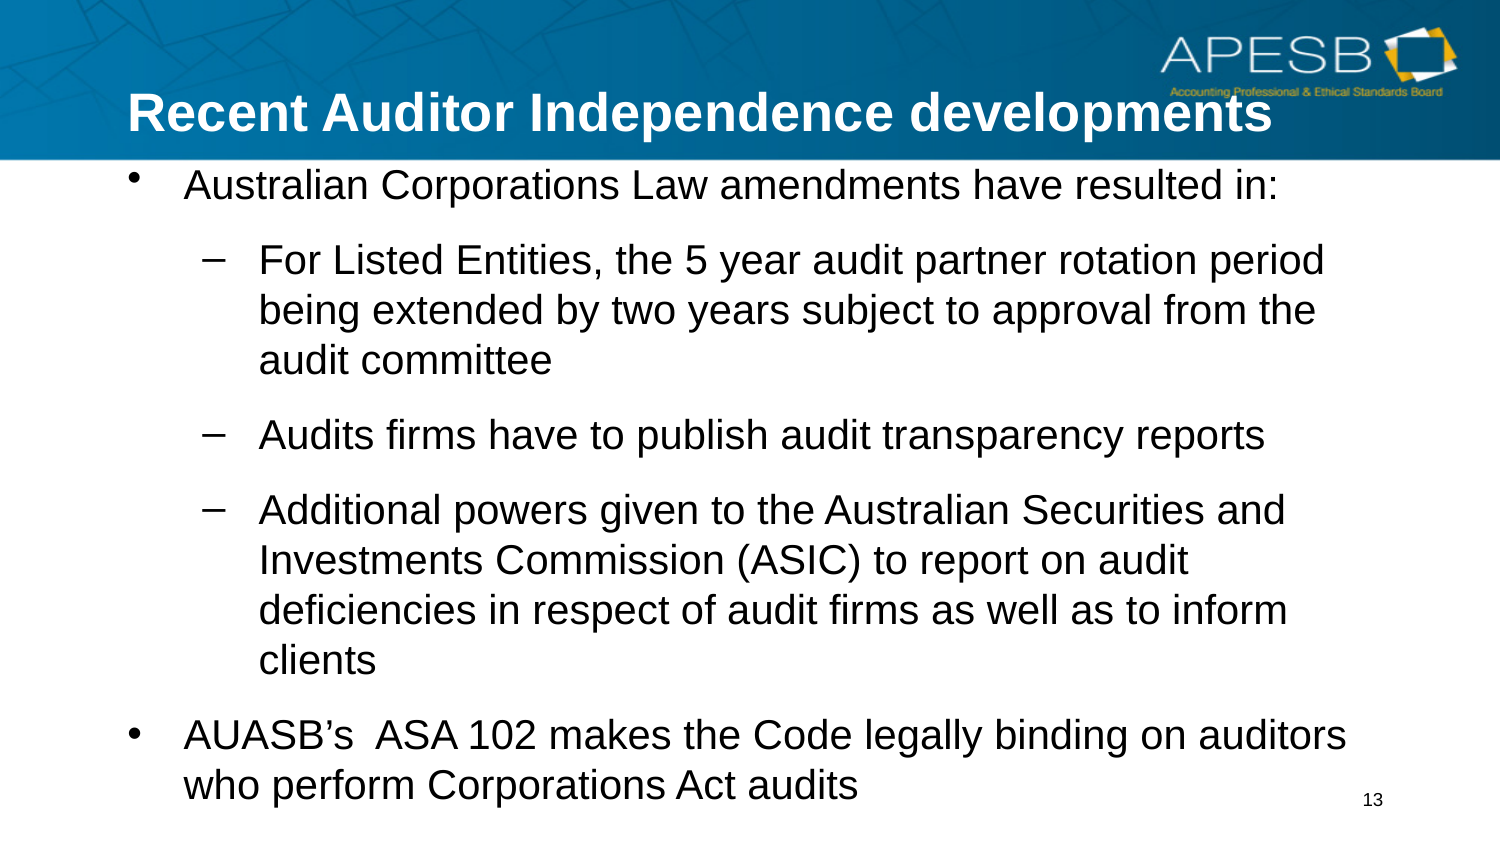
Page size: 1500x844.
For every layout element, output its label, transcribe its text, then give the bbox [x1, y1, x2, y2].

picture [1388, 88, 1407, 96]
title Recent Auditor Independence developments [112, 37, 1388, 150]
picture [1412, 87, 1442, 96]
picture [0, 159, 1500, 844]
picture [1388, 28, 1457, 82]
text_box Australian Corporations Law amendments have resulted in: For Listed Entities, the 5 year audit partner rotation period being extended by two years subject to approval from the audit committee Audits firms have to publish audit transparency reports Additional powers given to the Australian Securities and Investments Commission (ASIC) to report on audit deficiencies in respect of audit firms as well as to inform clients AUASB’s ASA 102 makes the Code legally binding on auditors who perform Corporations Act audits [112, 150, 1388, 713]
